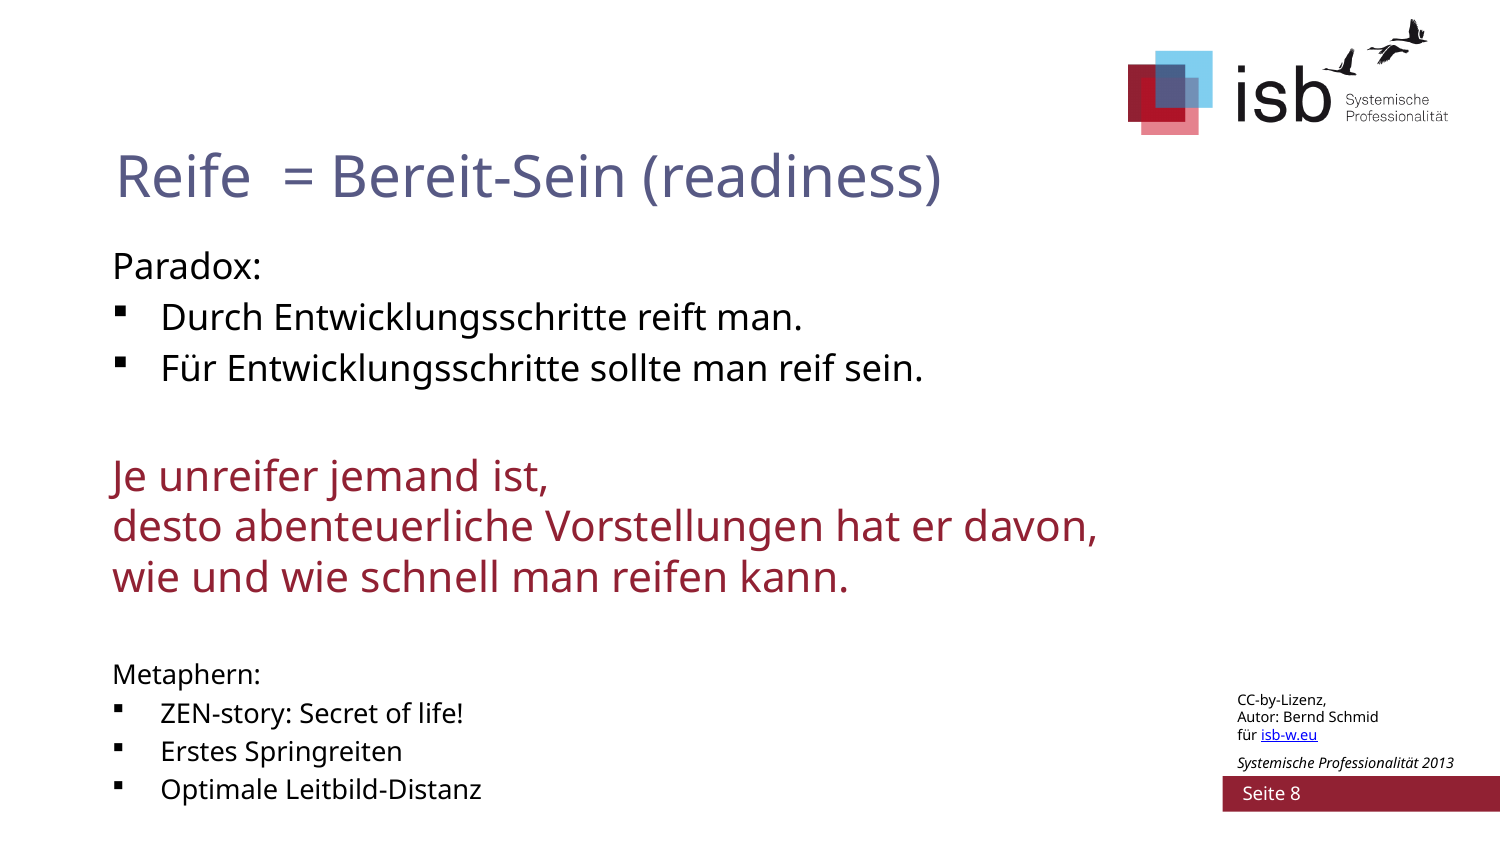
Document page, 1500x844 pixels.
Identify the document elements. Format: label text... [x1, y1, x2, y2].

picture [1128, 14, 1461, 139]
list Paradox: Durch Entwicklungsschritte reift man. Für Entwicklungsschritte sollte man reif sein. Je unreifer jemand ist, desto abenteuerliche Vorstellungen hat er davon, wie und wie schnell man reifen kann. Metaphern: ZEN-story: Secret of life! Erstes Springreiten Optimale Leitbild-Distanz [100, 281, 1223, 812]
text_box CC-by-Lizenz, Autor: Bernd Schmid für isb-w.eu Systemische Professionalität 2013 [1222, 543, 1500, 844]
title Reife = Bereit-Sein (readiness) [100, 67, 1223, 281]
